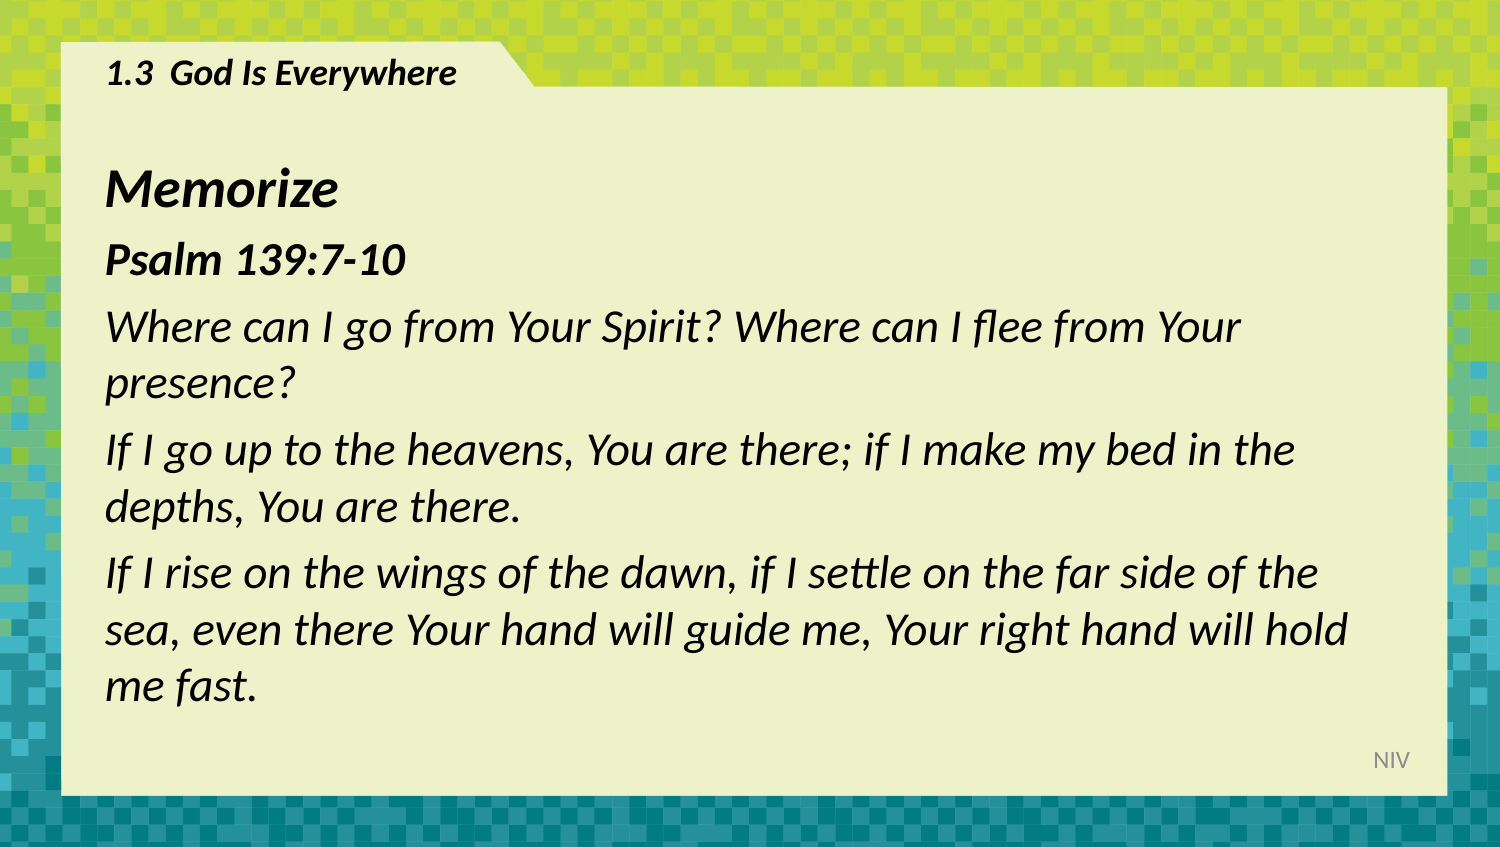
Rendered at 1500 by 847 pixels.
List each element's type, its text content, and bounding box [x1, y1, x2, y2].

list Memorize Psalm 139:7-10 Where can I go from Your Spirit? Where can I flee from Your presence? If I go up to the heavens, You are there; if I make my bed in the depths, You are there. If I rise on the wings of the dawn, if I settle on the far side of the sea, even there Your hand will guide me, Your right hand will hold me fast. [89, 141, 1383, 722]
footer NIV [950, 736, 1425, 782]
picture [0, 0, 1500, 847]
title 1.3 God Is Everywhere [89, 33, 1420, 108]
